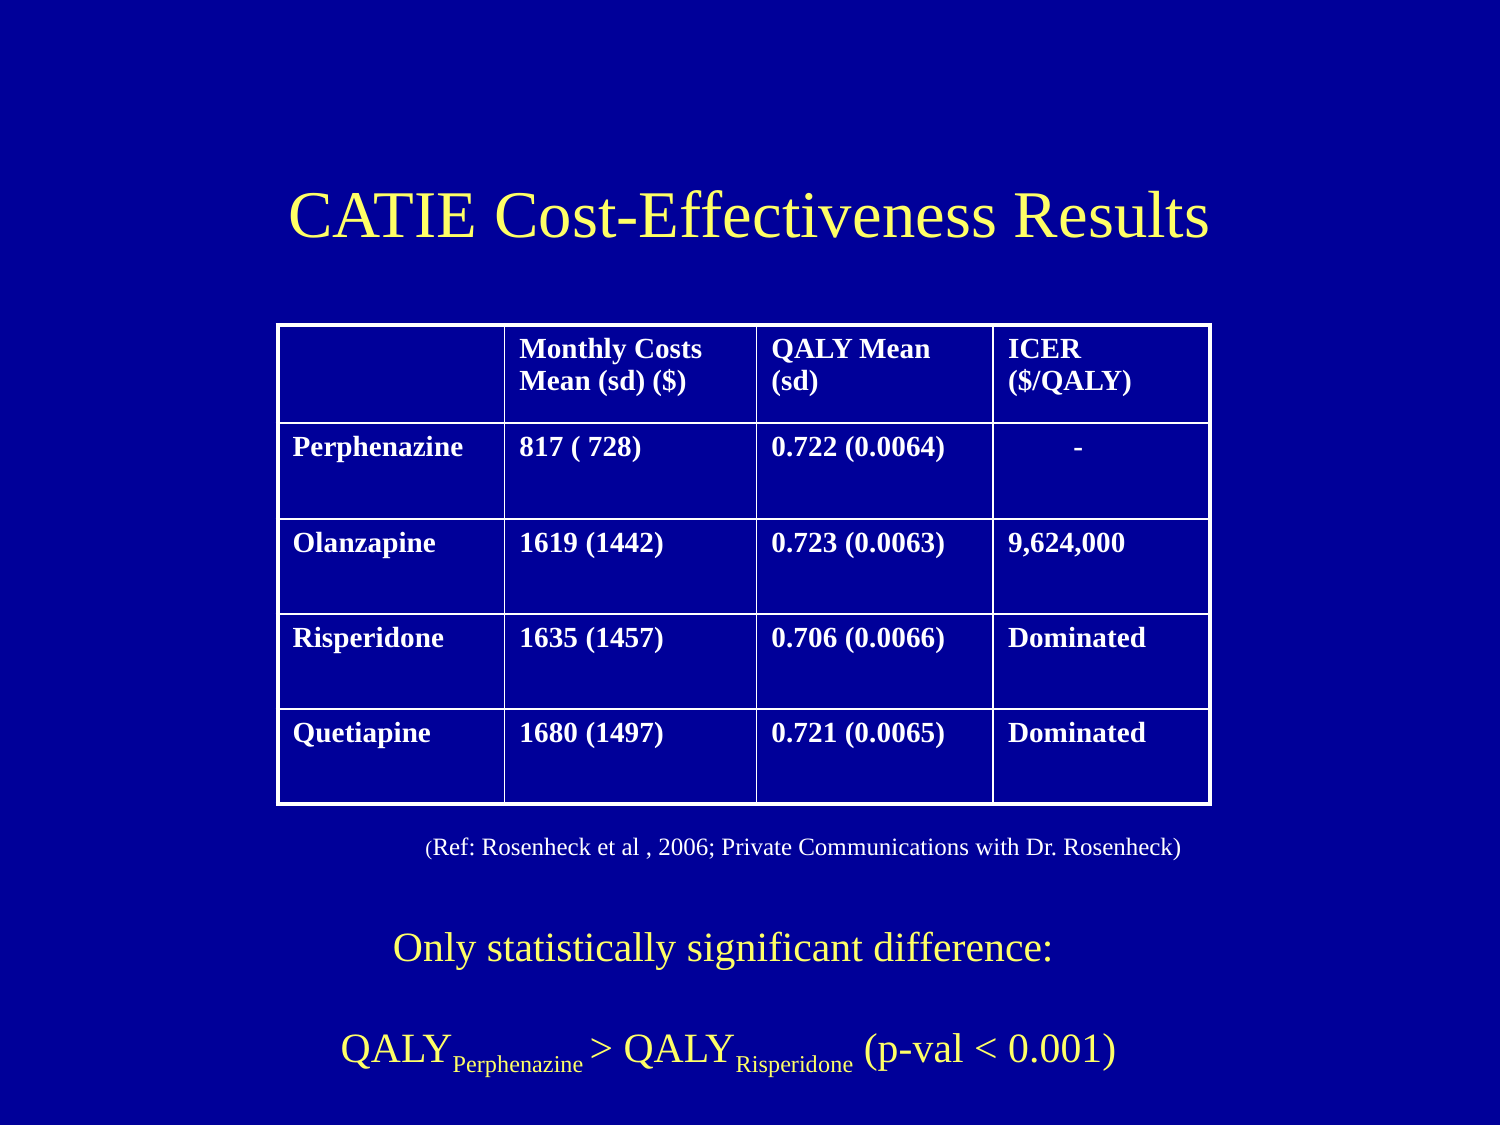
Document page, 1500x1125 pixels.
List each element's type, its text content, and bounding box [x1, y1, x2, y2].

table_cell 0.722 (0.0064) [757, 424, 992, 518]
table_cell - [994, 424, 1208, 518]
text_box (Ref: Rosenheck et al , 2006; Private Communications with Dr. Rosenheck) Only statistically significant difference: QALYPerphenazine > QALYRisperidone (p-val < 0.001) [258, 823, 1199, 1085]
table_cell Dominated [994, 615, 1208, 708]
table_cell Olanzapine [280, 520, 504, 613]
table_cell 0.706 (0.0066) [757, 615, 992, 708]
table_header QALY Mean (sd) [757, 327, 992, 422]
table_cell Quetiapine [280, 710, 504, 802]
text_box CATIE Cost-Effectiveness Results [162, 163, 1338, 259]
table_header Monthly Costs Mean (sd) ($) [505, 327, 756, 422]
table_cell Perphenazine [280, 424, 504, 518]
table_cell 1619 (1442) [505, 520, 756, 613]
table_cell Risperidone [280, 615, 504, 708]
table_header ICER ($/QALY) [994, 327, 1208, 422]
table_cell 0.723 (0.0063) [757, 520, 992, 613]
table_cell Dominated [994, 710, 1208, 802]
table_cell 1680 (1497) [505, 710, 756, 802]
table_cell 9,624,000 [994, 520, 1208, 613]
table_cell 0.721 (0.0065) [757, 710, 992, 802]
table_cell 817 ( 728) [505, 424, 756, 518]
table_header [280, 327, 504, 422]
table_cell 1635 (1457) [505, 615, 756, 708]
